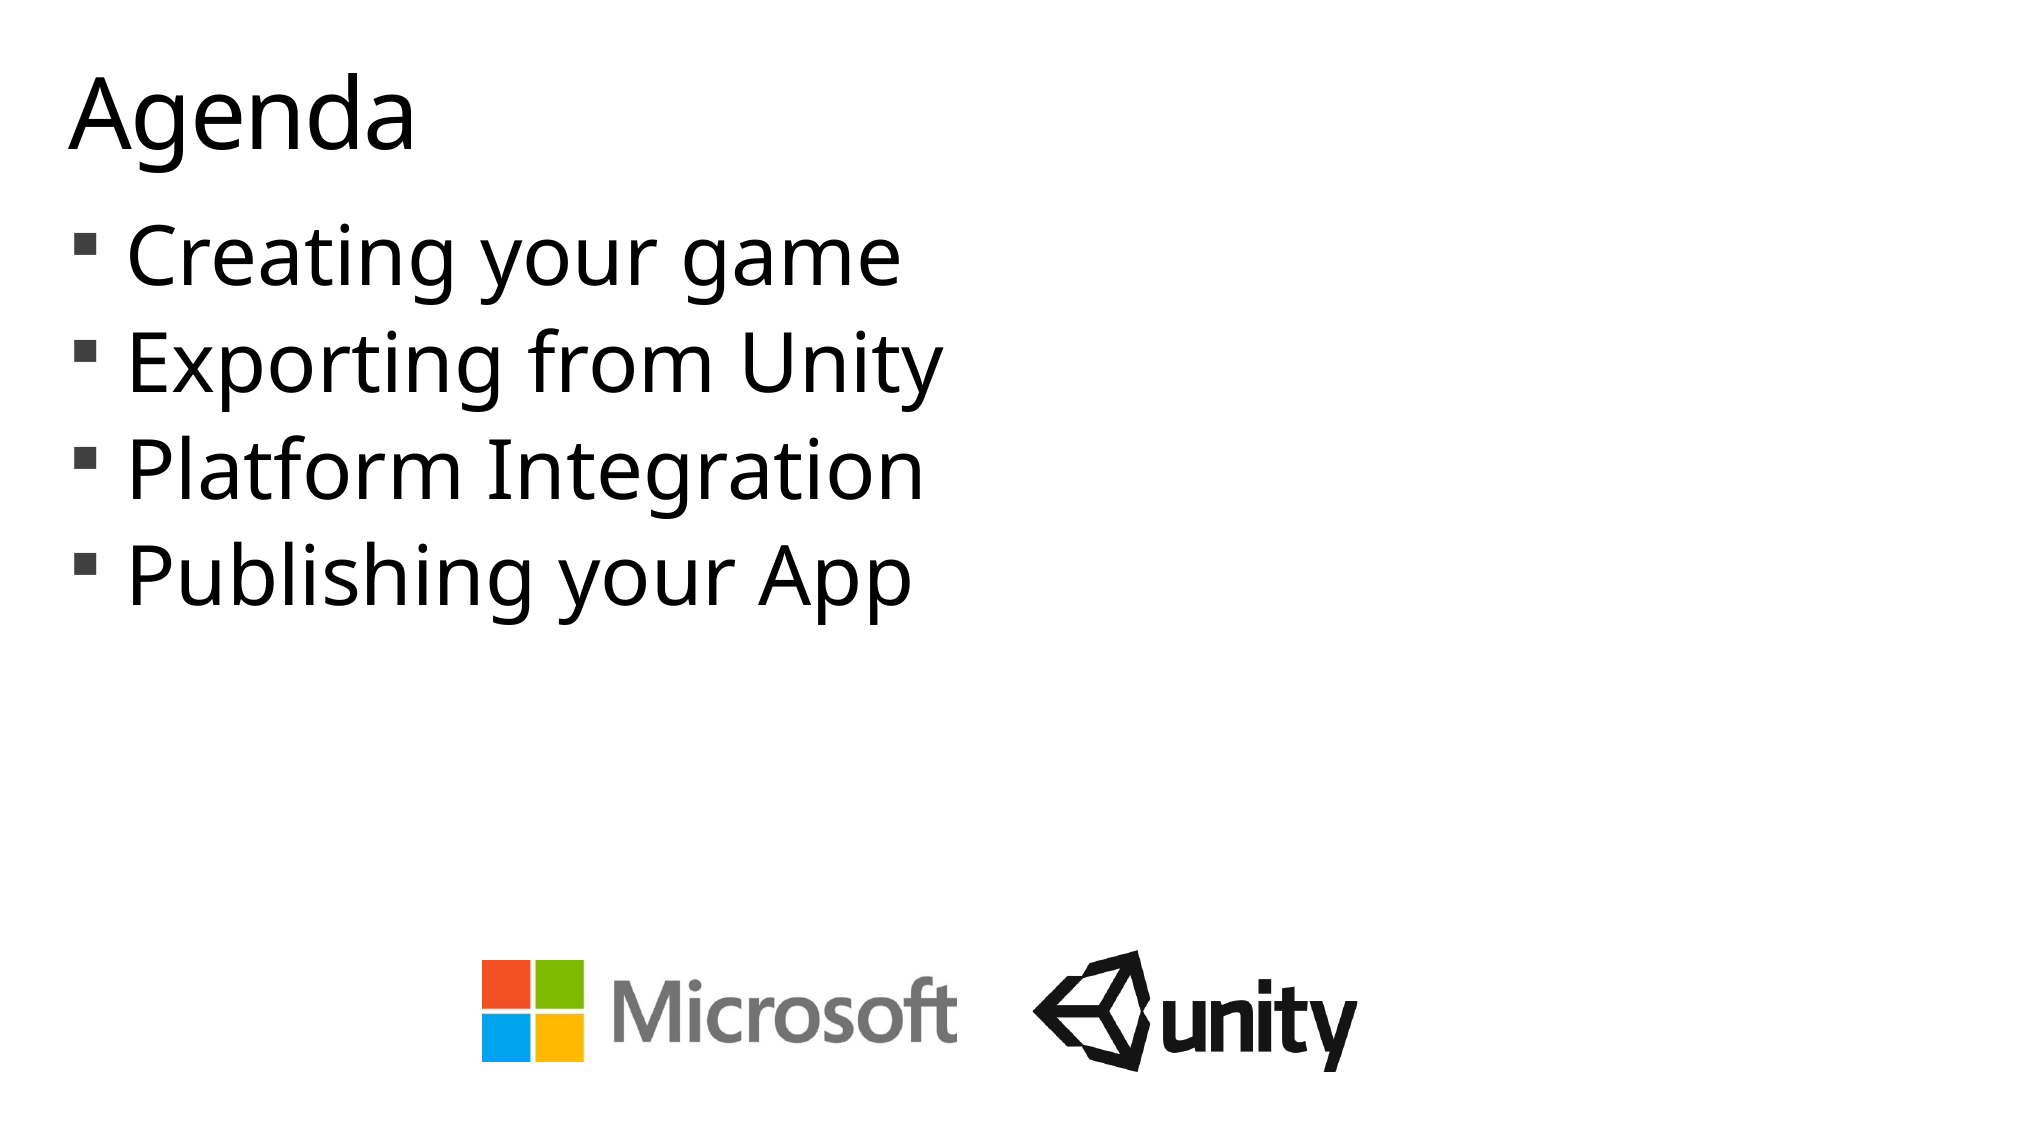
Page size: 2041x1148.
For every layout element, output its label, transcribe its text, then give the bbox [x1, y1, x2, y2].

picture [482, 960, 957, 1063]
title Agenda [45, 48, 1996, 199]
list Creating your game Exporting from Unity Platform Integration Publishing your App [45, 199, 1996, 565]
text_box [1032, 950, 1358, 1072]
